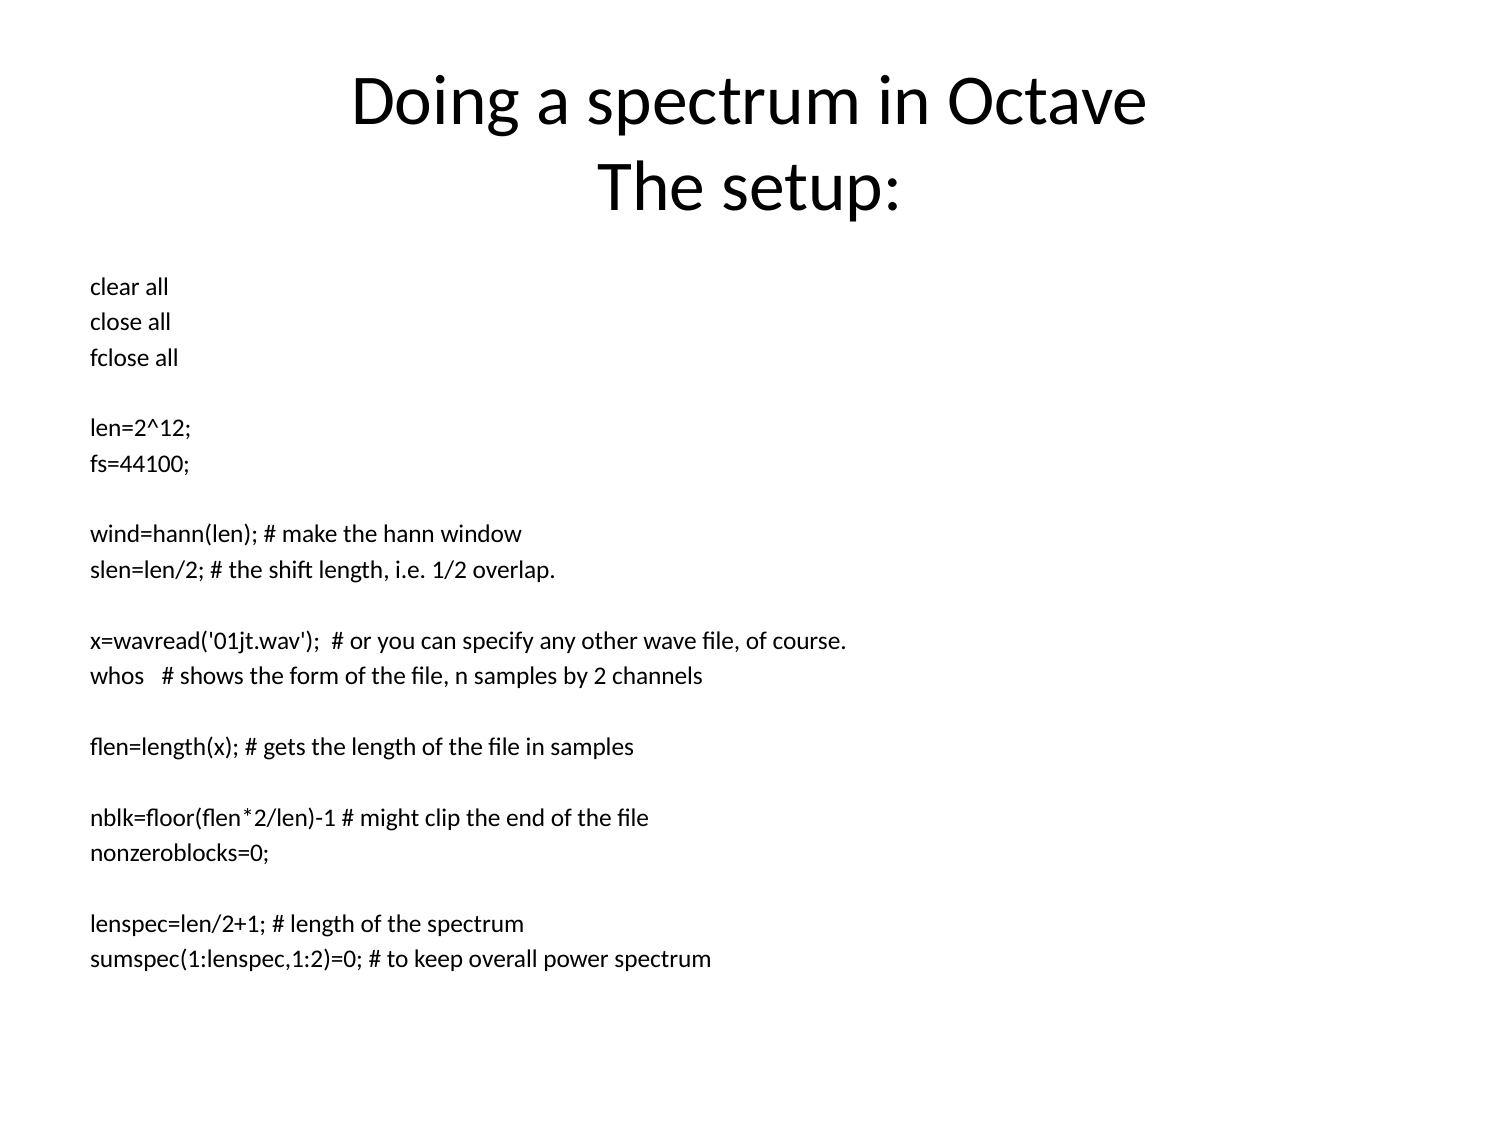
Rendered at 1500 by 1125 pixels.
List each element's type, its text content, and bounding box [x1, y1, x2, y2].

list clear all close all fclose all len=2^12; fs=44100; wind=hann(len); # make the hann window slen=len/2; # the shift length, i.e. 1/2 overlap. x=wavread('01jt.wav'); # or you can specify any other wave file, of course. whos # shows the form of the file, n samples by 2 channels flen=length(x); # gets the length of the file in samples nblk=floor(flen*2/len)-1 # might clip the end of the file nonzeroblocks=0; lenspec=len/2+1; # length of the spectrum sumspec(1:lenspec,1:2)=0; # to keep overall power spectrum [75, 262, 875, 1005]
title Doing a spectrum in Octave The setup: [75, 45, 1425, 233]
